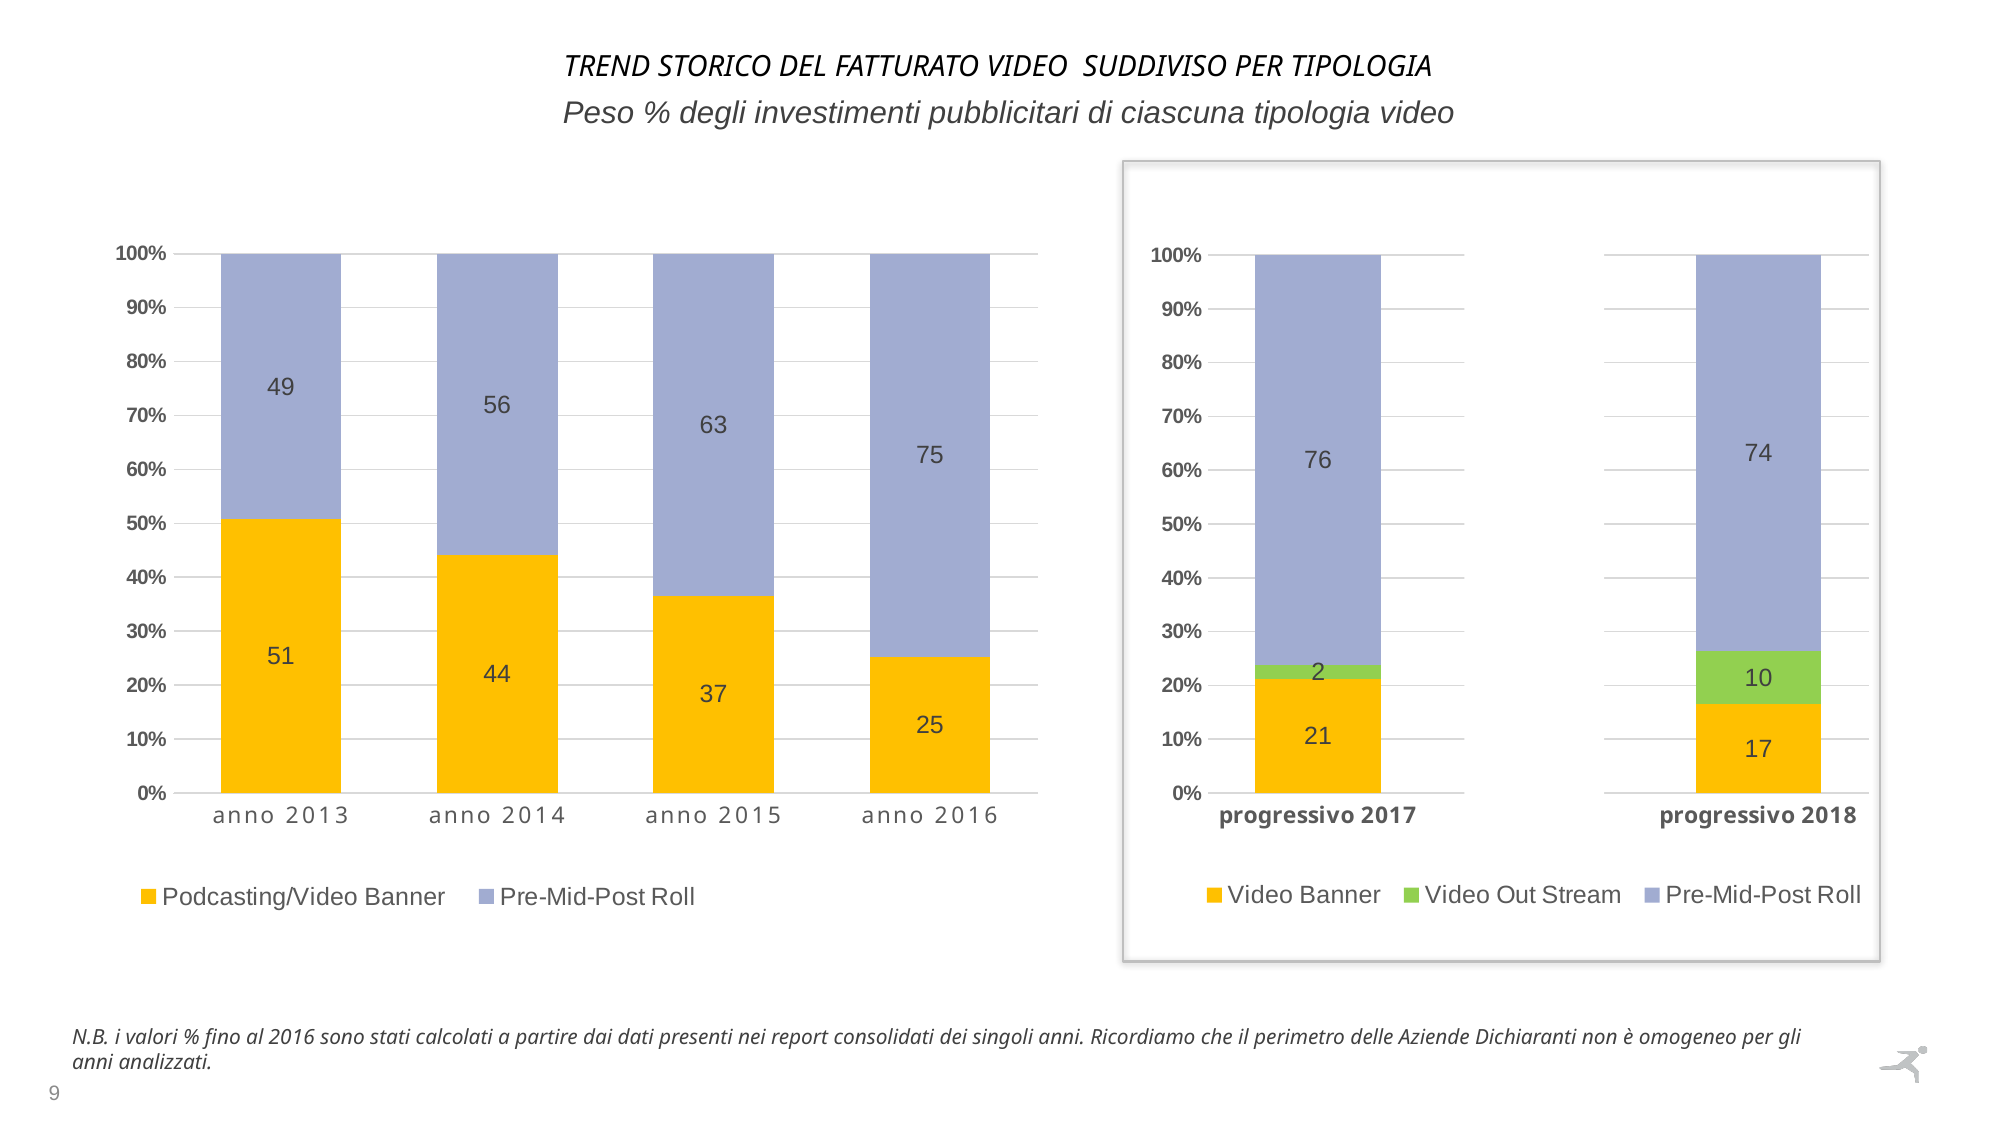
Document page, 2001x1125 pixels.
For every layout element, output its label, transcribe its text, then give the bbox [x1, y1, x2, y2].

text_box Peso % degli investimenti pubblicitari di ciascuna tipologia video [353, 85, 1666, 138]
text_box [115, 160, 1936, 962]
slide_number 9 [0, 1061, 75, 1122]
text_box N.B. i valori % fino al 2016 sono stati calcolati a partire dai dati presenti nei report consolidati dei singoli anni. Ricordiamo che il perimetro delle Aziende Dichiaranti non è omogeneo per gli anni analizzati. [57, 1015, 1820, 1081]
subtitle Trend STORICO DEL FATTURATO VIDEO suddiviso per tipologia [344, 28, 1652, 101]
